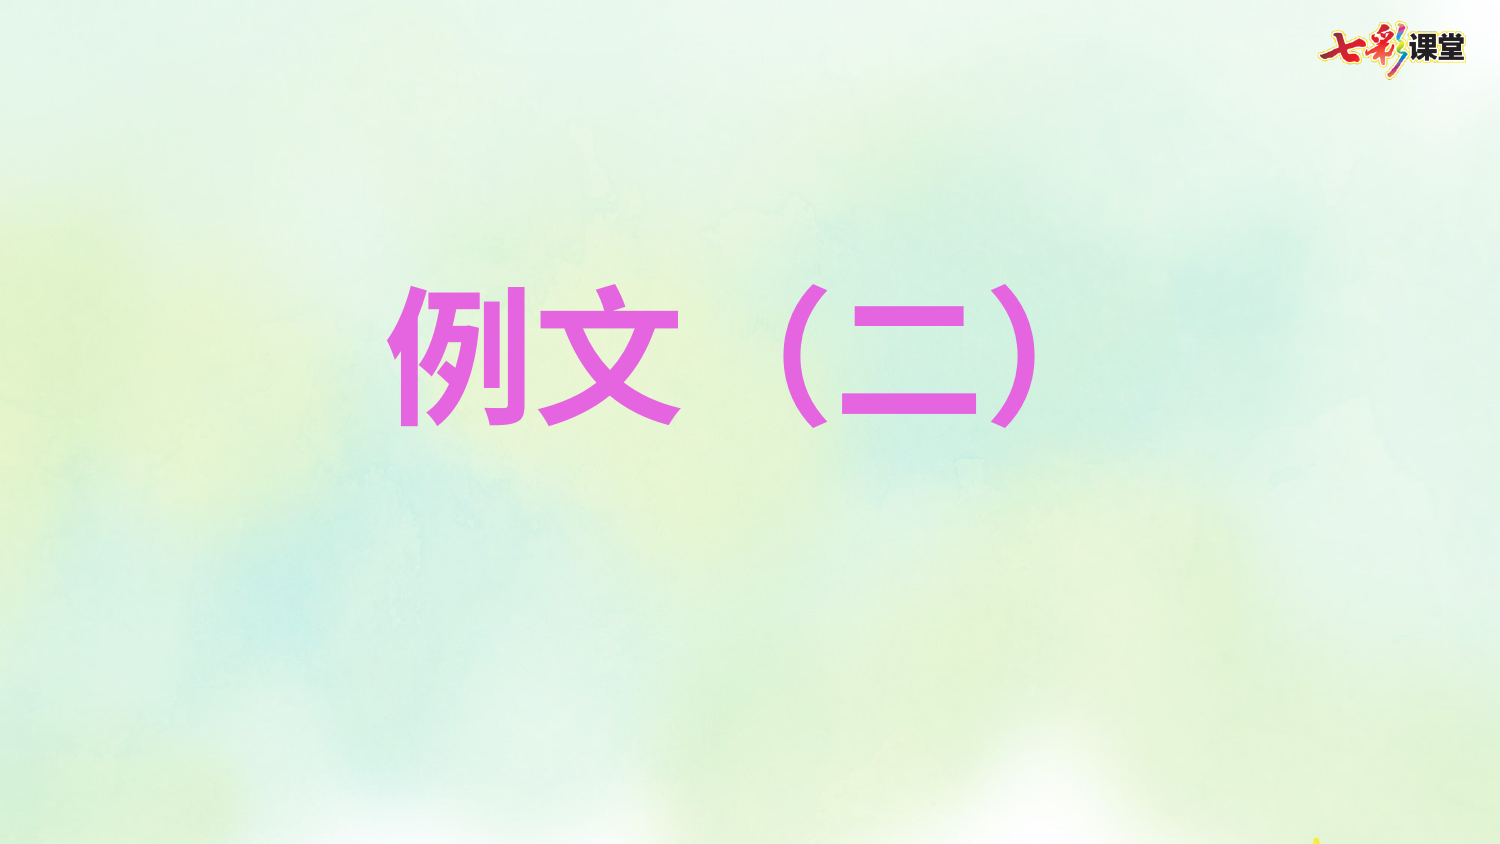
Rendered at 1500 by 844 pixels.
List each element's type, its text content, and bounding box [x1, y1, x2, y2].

text_box 例文（二） [289, 256, 1231, 452]
picture [0, 0, 1500, 844]
